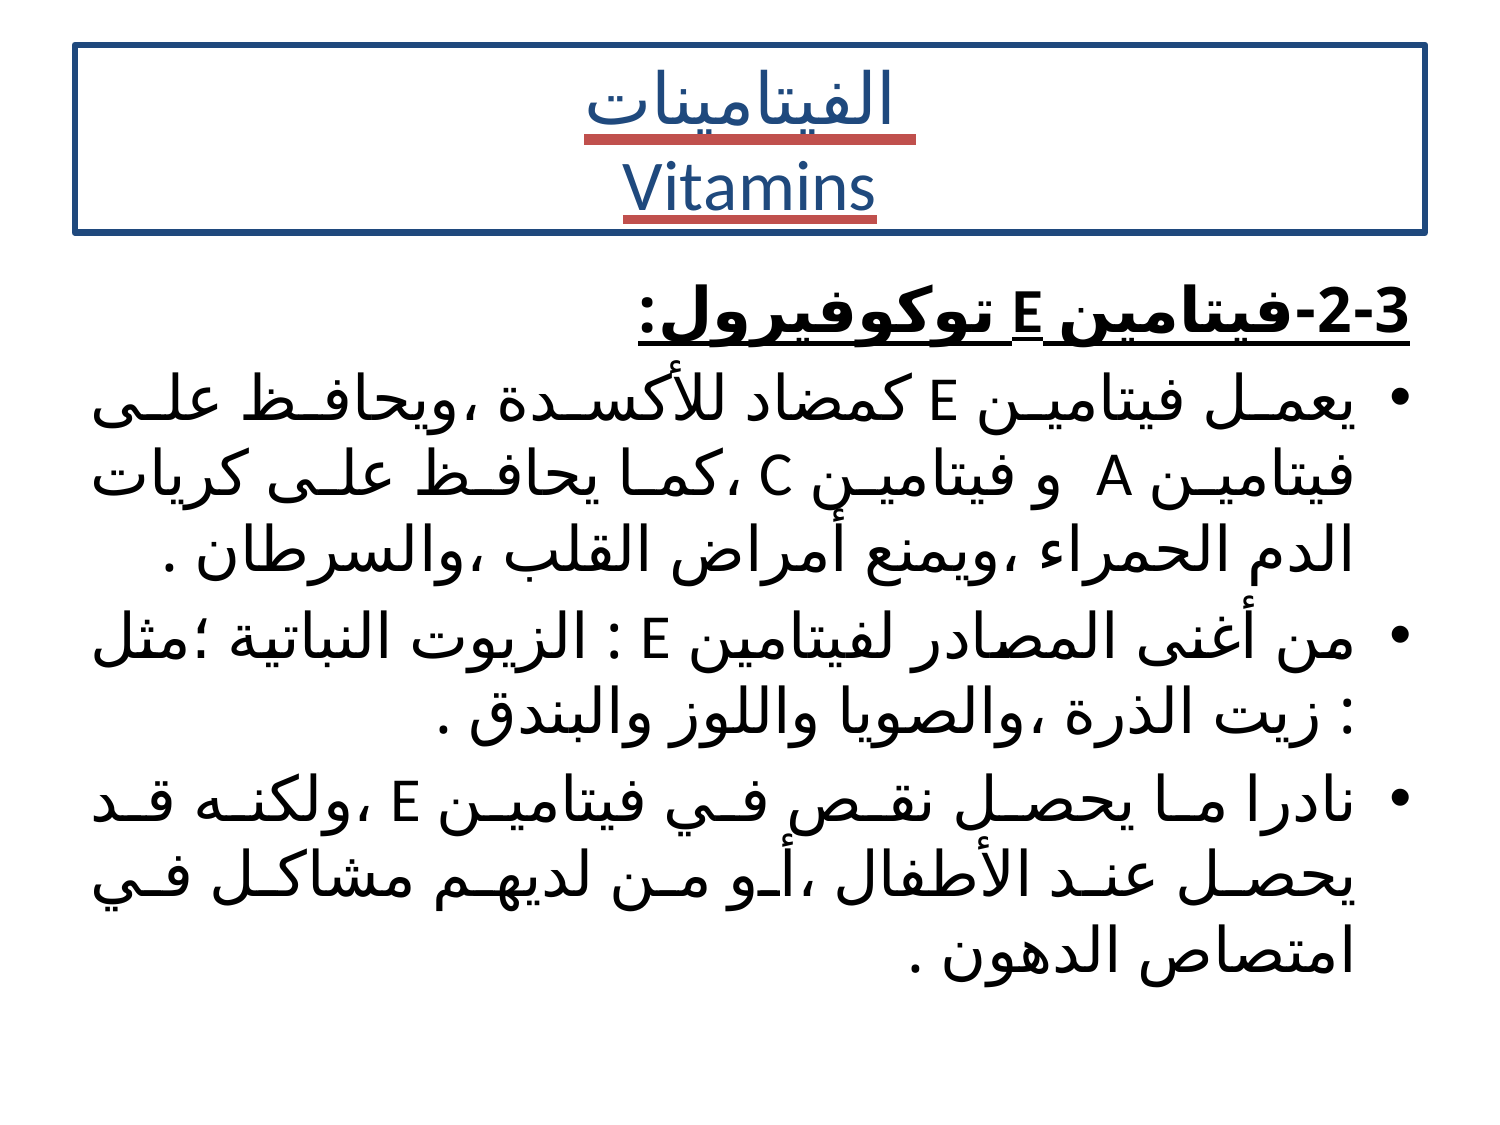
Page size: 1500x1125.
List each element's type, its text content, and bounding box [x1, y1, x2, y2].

list 2-3-فيتامين E توكوفيرول: يعمل فيتامين E كمضاد للأكسدة ،ويحافظ على فيتامين A و فيتامين C ،كما يحافظ على كريات الدم الحمراء ،ويمنع أمراض القلب ،والسرطان . من أغنى المصادر لفيتامين E : الزيوت النباتية ؛مثل : زيت الذرة ،والصويا واللوز والبندق . نادرا ما يحصل نقص في فيتامين E ،ولكنه قد يحصل عند الأطفال ،أو من لديهم مشاكل في امتصاص الدهون . [75, 262, 1425, 1005]
title الفيتامينات Vitamins [75, 45, 1425, 233]
